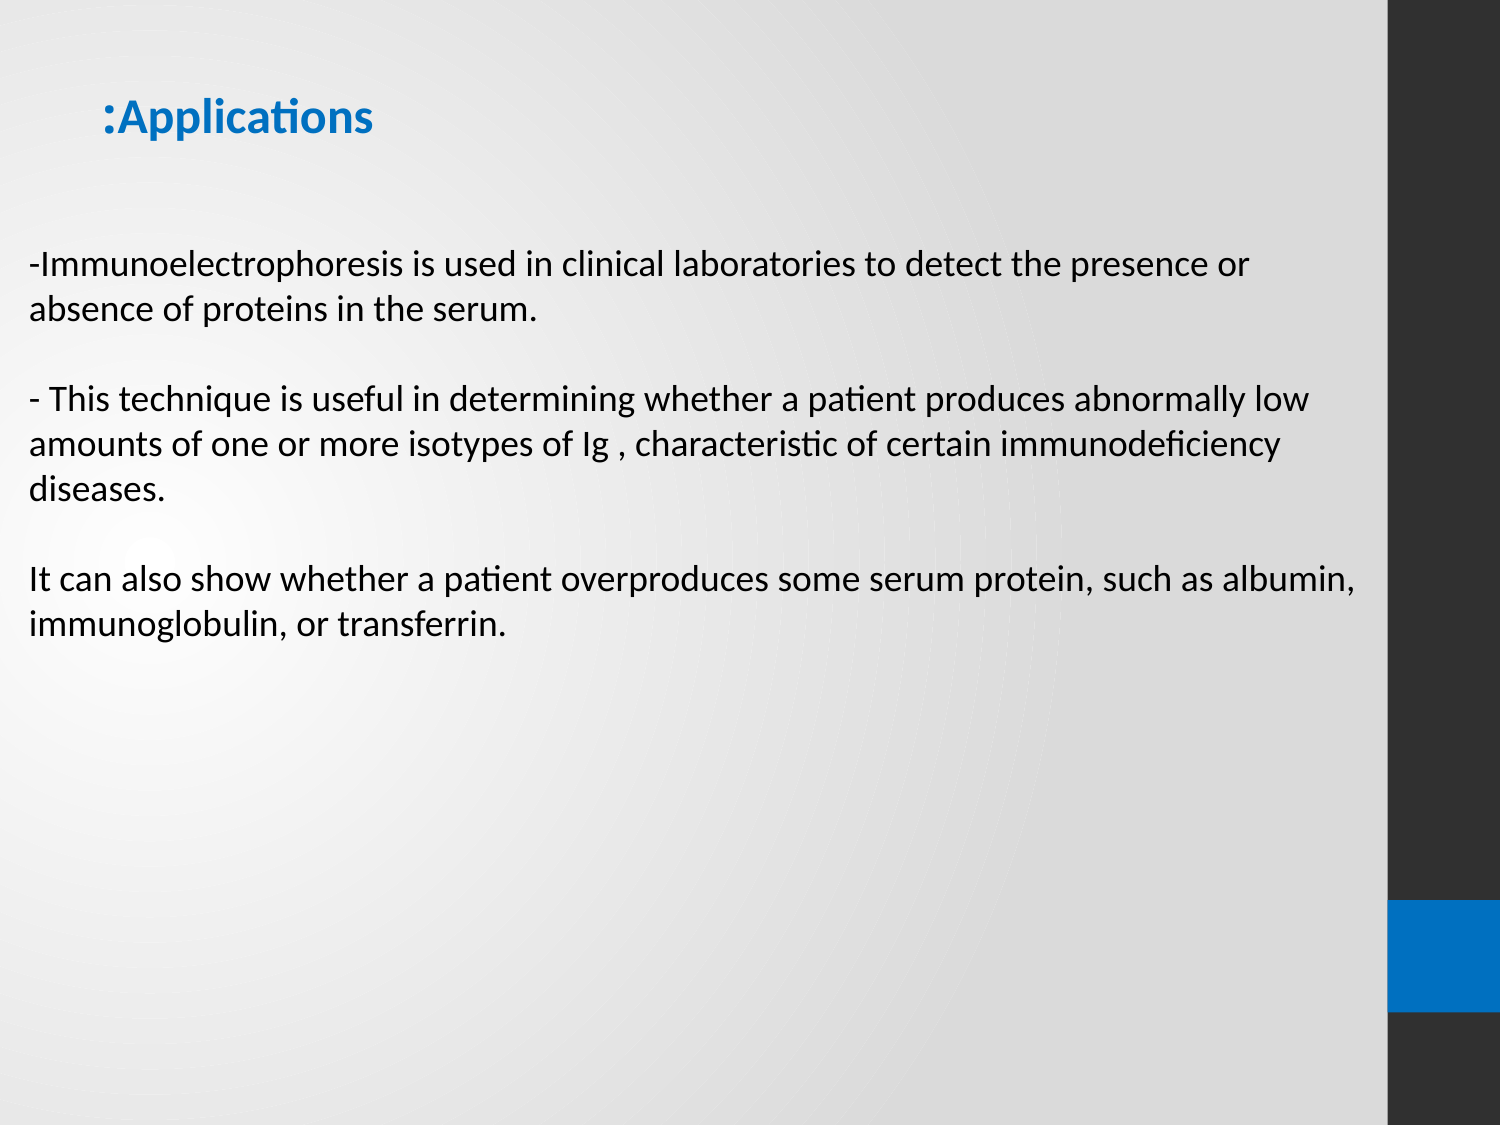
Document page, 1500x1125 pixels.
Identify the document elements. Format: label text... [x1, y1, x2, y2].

text_box Applications: [86, 76, 389, 152]
text_box -Immunoelectrophoresis is used in clinical laboratories to detect the presence or absence of proteins in the serum. - This technique is useful in determining whether a patient produces abnormally low amounts of one or more isotypes of Ig , characteristic of certain immunodeficiency diseases. It can also show whether a patient overproduces some serum protein, such as albumin, immunoglobulin, or transferrin. [14, 231, 1385, 652]
